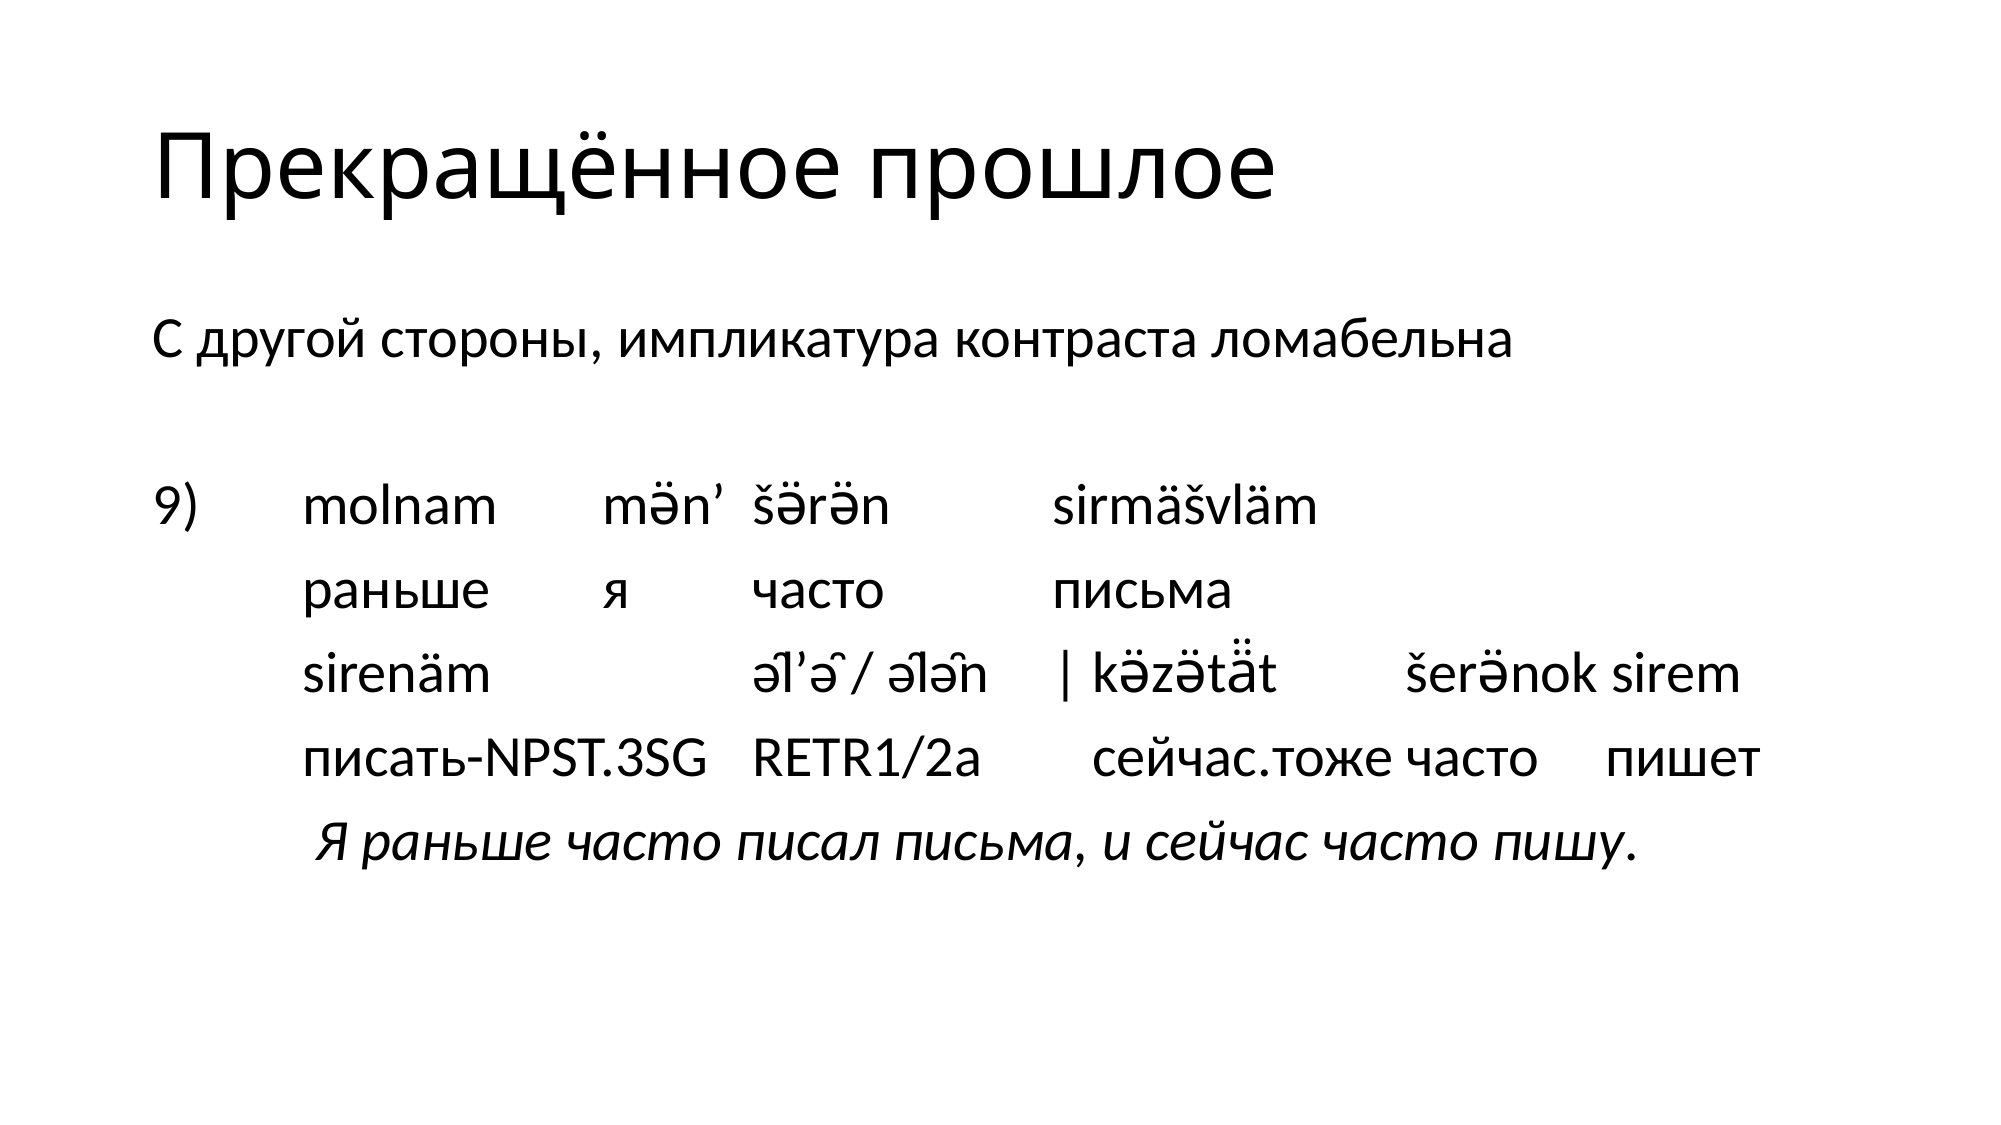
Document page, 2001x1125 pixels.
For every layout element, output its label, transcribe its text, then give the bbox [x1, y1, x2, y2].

list С другой стороны, импликатура контраста ломабельна 9) molnam mə̈n’ šə̈rə̈n sirmäšvläm раньше я часто письма sirenäm ə̑l’ə̑ / ə̑lə̑n | kə̈zə̈tä̈t šerə̈nok sirem писать-NPST.3SG RETR1/2а сейчас.тоже часто пишет Я раньше часто писал письма, и сейчас часто пишу. [137, 299, 1863, 1014]
title Прекращённое прошлое [137, 59, 1863, 278]
